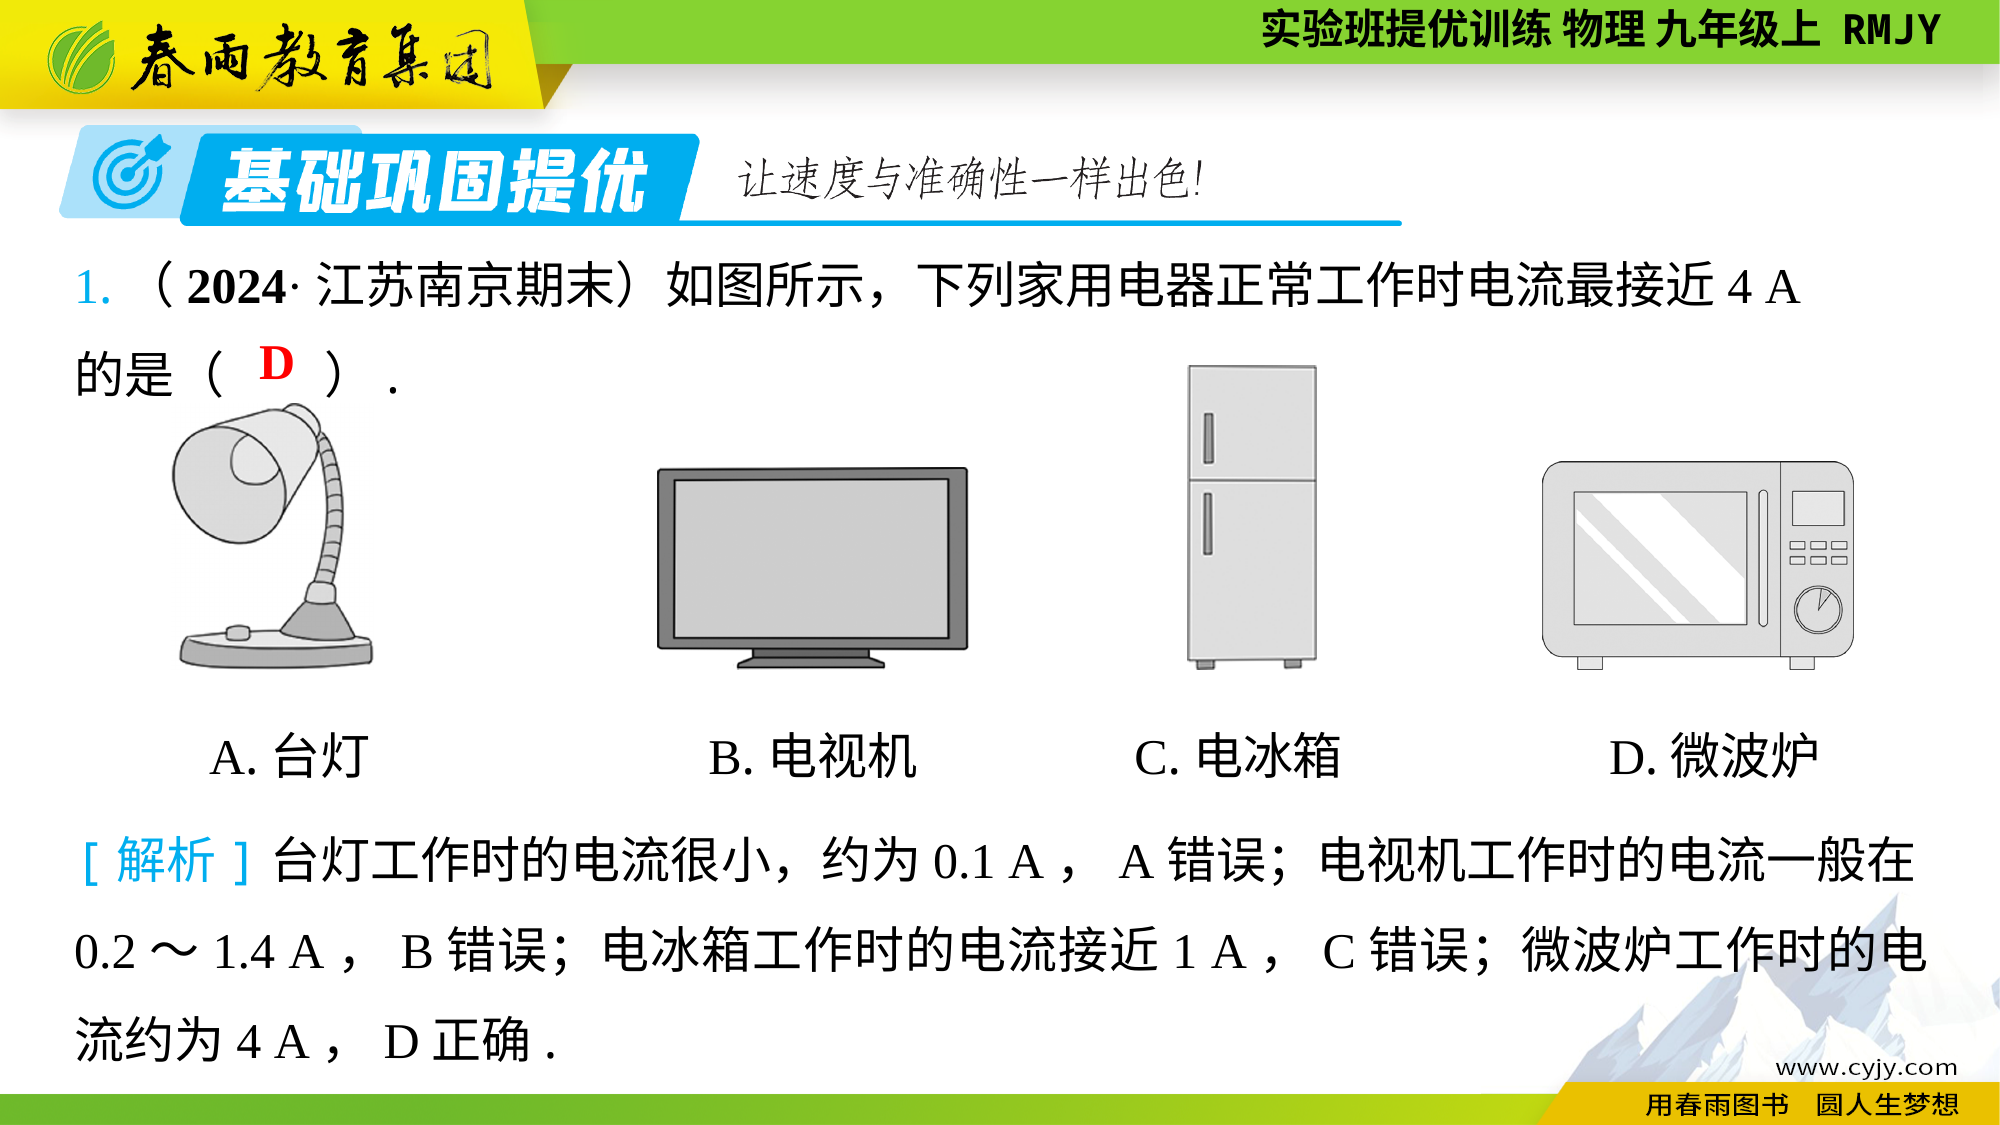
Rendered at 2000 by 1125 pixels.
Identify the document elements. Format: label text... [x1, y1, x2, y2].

text_box D.微波炉 [1594, 716, 1836, 791]
text_box B.电视机 [693, 716, 933, 791]
list 1.（2024·江苏南京期末）如图所示，下列家用电器正常工作时电流最接近4 A 的是（ ）. [59, 215, 1944, 402]
text_box [解析]台灯工作时的电流很小，约为0.1 A，A错误；电视机工作时的电流一般在0.2～1.4 A，B错误；电冰箱工作时的电流接近1 A，C错误；微波炉工作时的电流约为4 A，D正确. [59, 791, 1944, 1077]
text_box A.台灯 [194, 716, 386, 791]
picture [0, 0, 2000, 1125]
text_box C.电冰箱 [1119, 717, 1359, 791]
text_box D [244, 321, 311, 397]
